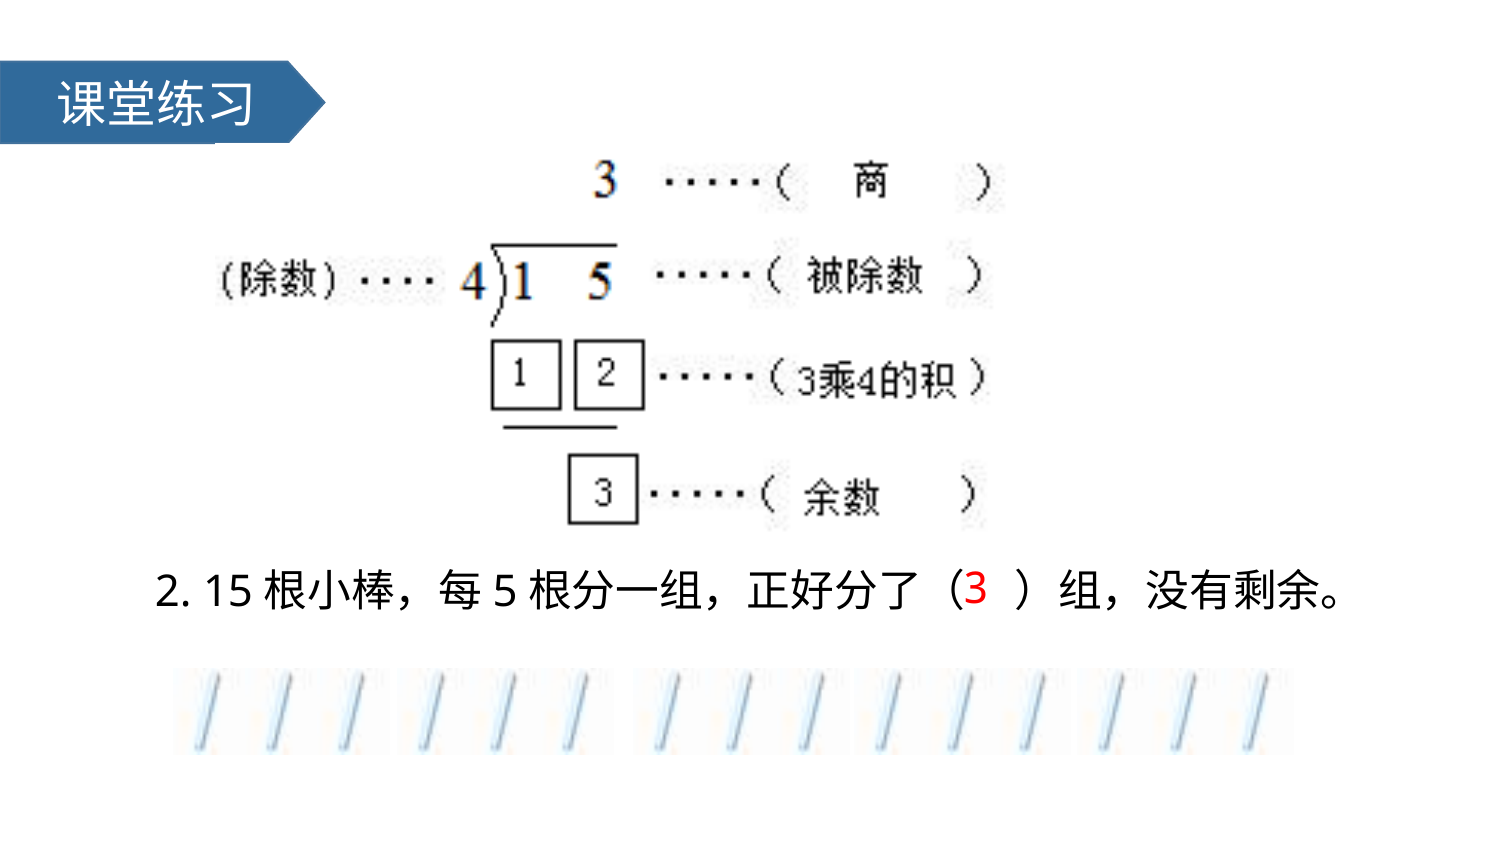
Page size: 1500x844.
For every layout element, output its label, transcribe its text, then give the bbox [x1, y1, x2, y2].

picture [215, 143, 1009, 538]
text_box 2. 15根小棒，每5根分一组，正好分了（ ）组，没有剩余。 [143, 557, 1376, 622]
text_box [173, 668, 1294, 755]
text_box 课堂练习 [0, 61, 325, 144]
text_box 3 [951, 554, 1001, 618]
